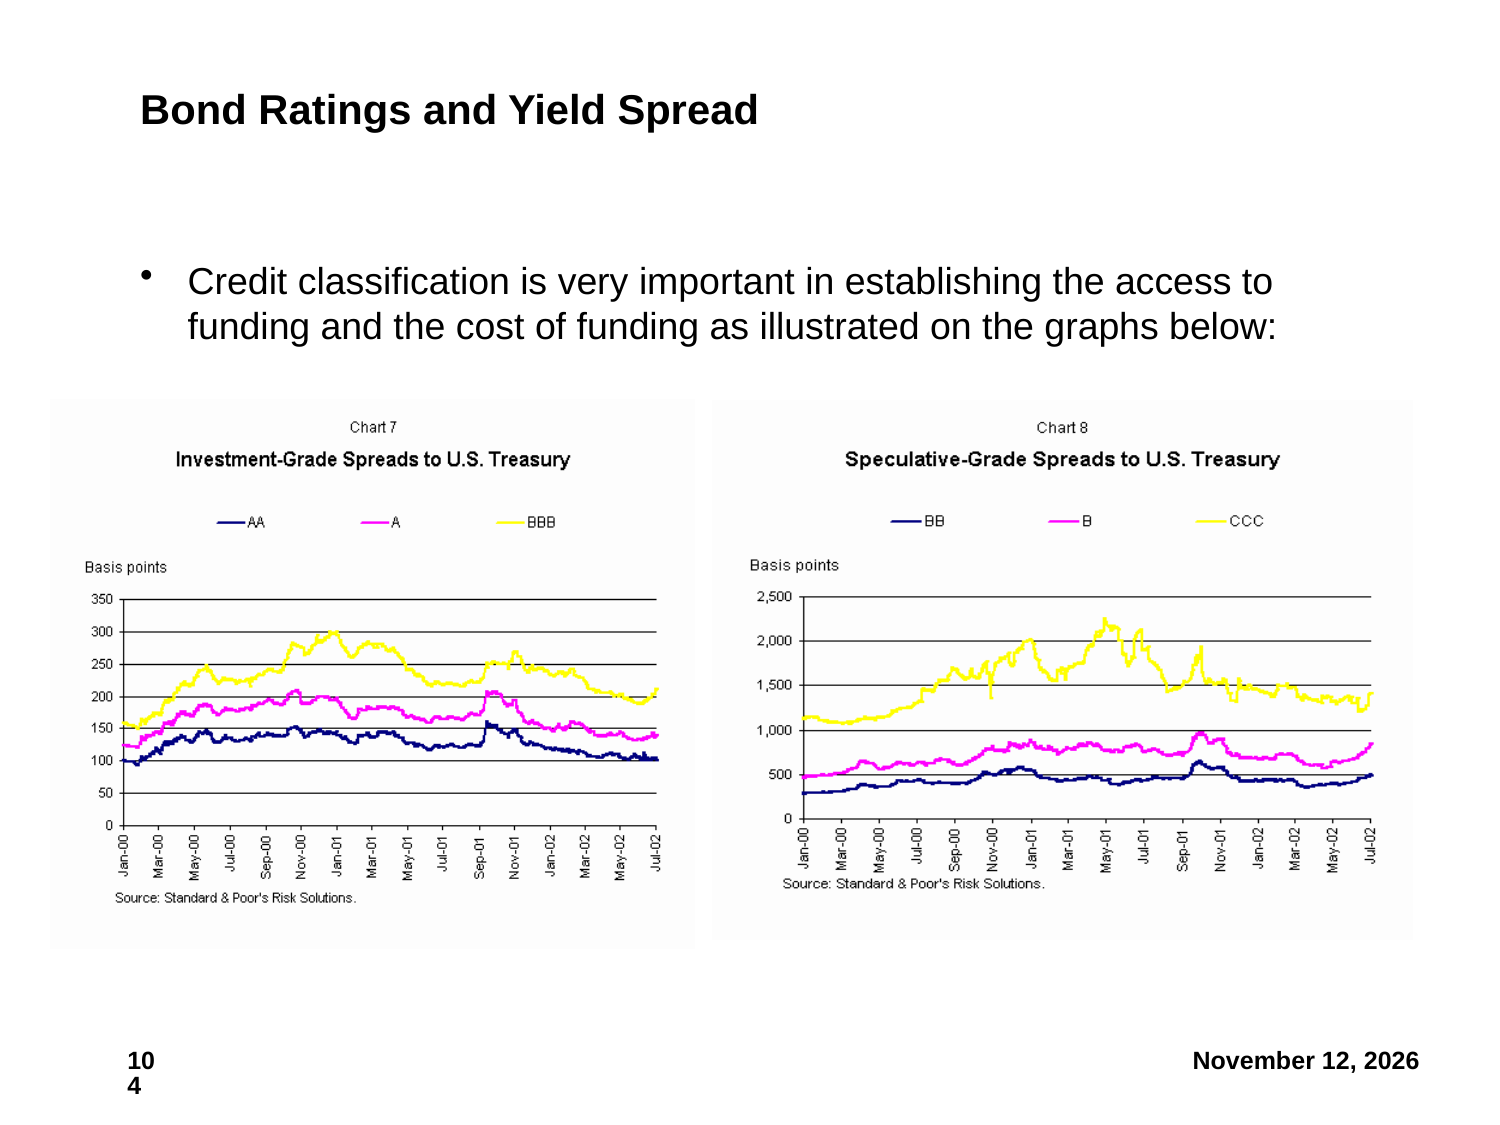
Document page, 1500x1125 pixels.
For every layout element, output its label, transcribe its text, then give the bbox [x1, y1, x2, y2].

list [49, 399, 695, 949]
list Credit classification is very important in establishing the access to funding and the cost of funding as illustrated on the graphs below: [124, 249, 1413, 1001]
title Bond Ratings and Yield Spread [124, 74, 1376, 226]
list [712, 400, 1413, 940]
